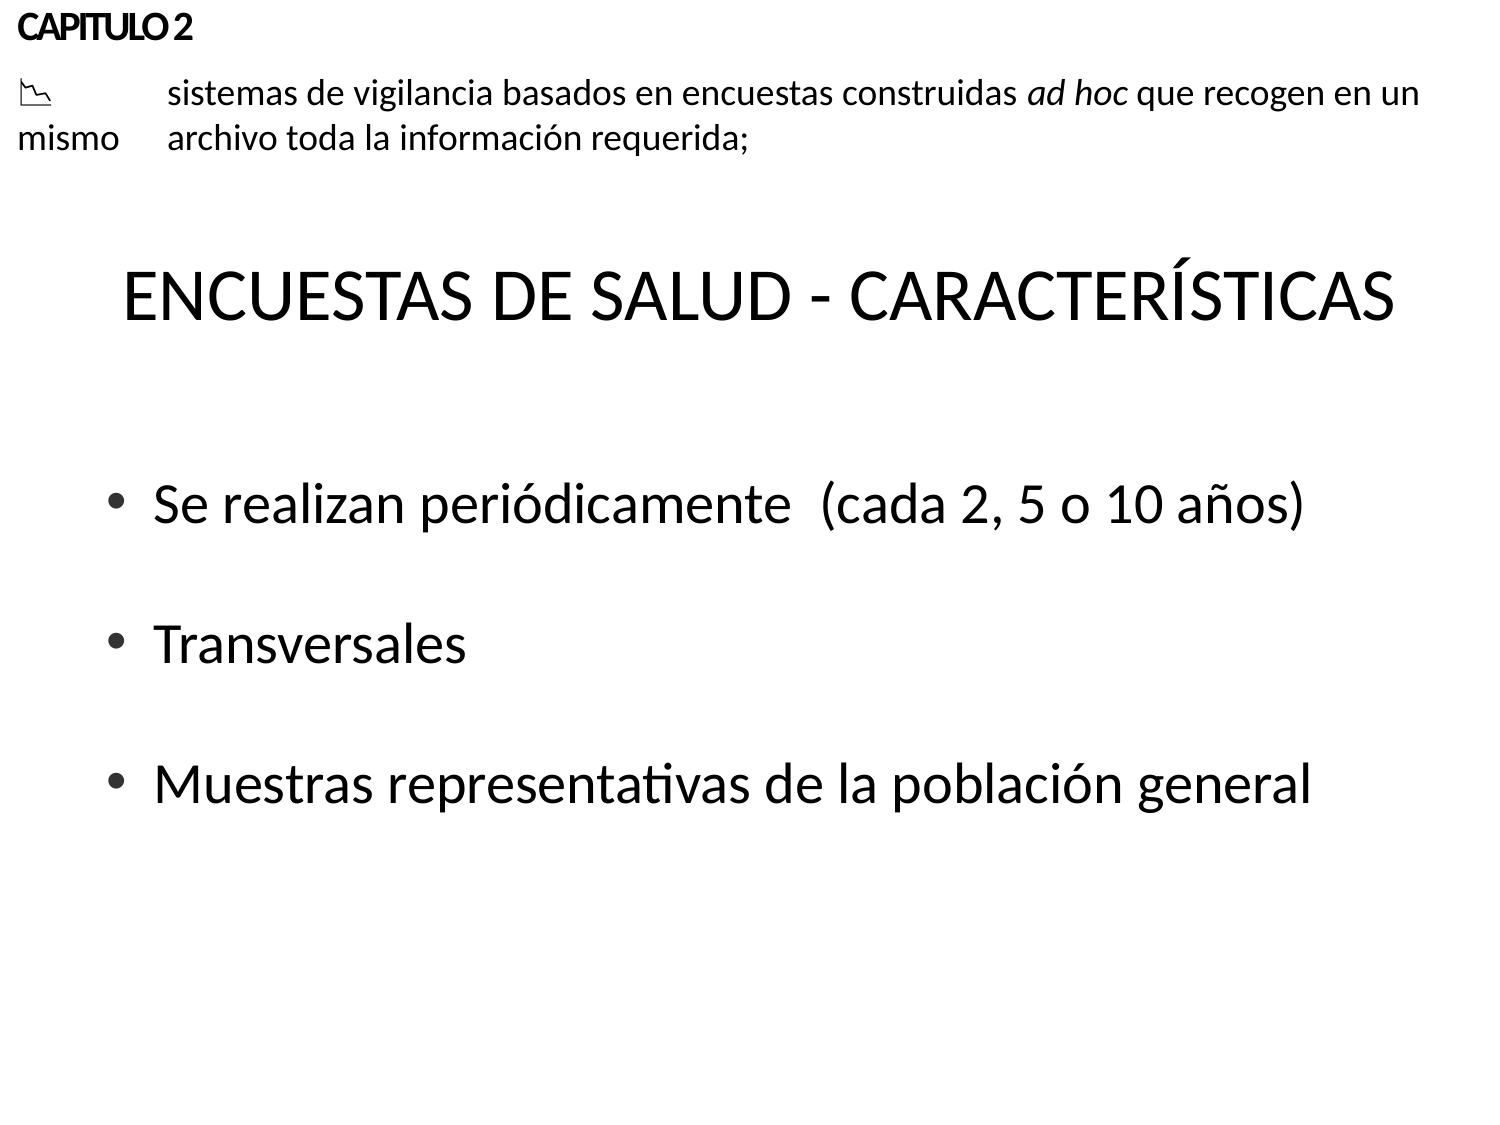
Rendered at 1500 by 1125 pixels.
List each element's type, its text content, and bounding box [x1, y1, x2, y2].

text_box Se realizan periódicamente (cada 2, 5 o 10 años) Transversales Muestras representativas de la población general [92, 458, 1424, 823]
text_box 📉 sistemas de vigilancia basados en encuestas construidas ad hoc que recogen en un mismo archivo toda la información requerida; [2, 60, 1500, 166]
text_box ENCUESTAS DE SALUD - CARACTERÍSTICAS [42, 237, 1478, 343]
title CAPITULO 2 [2, 0, 1478, 60]
